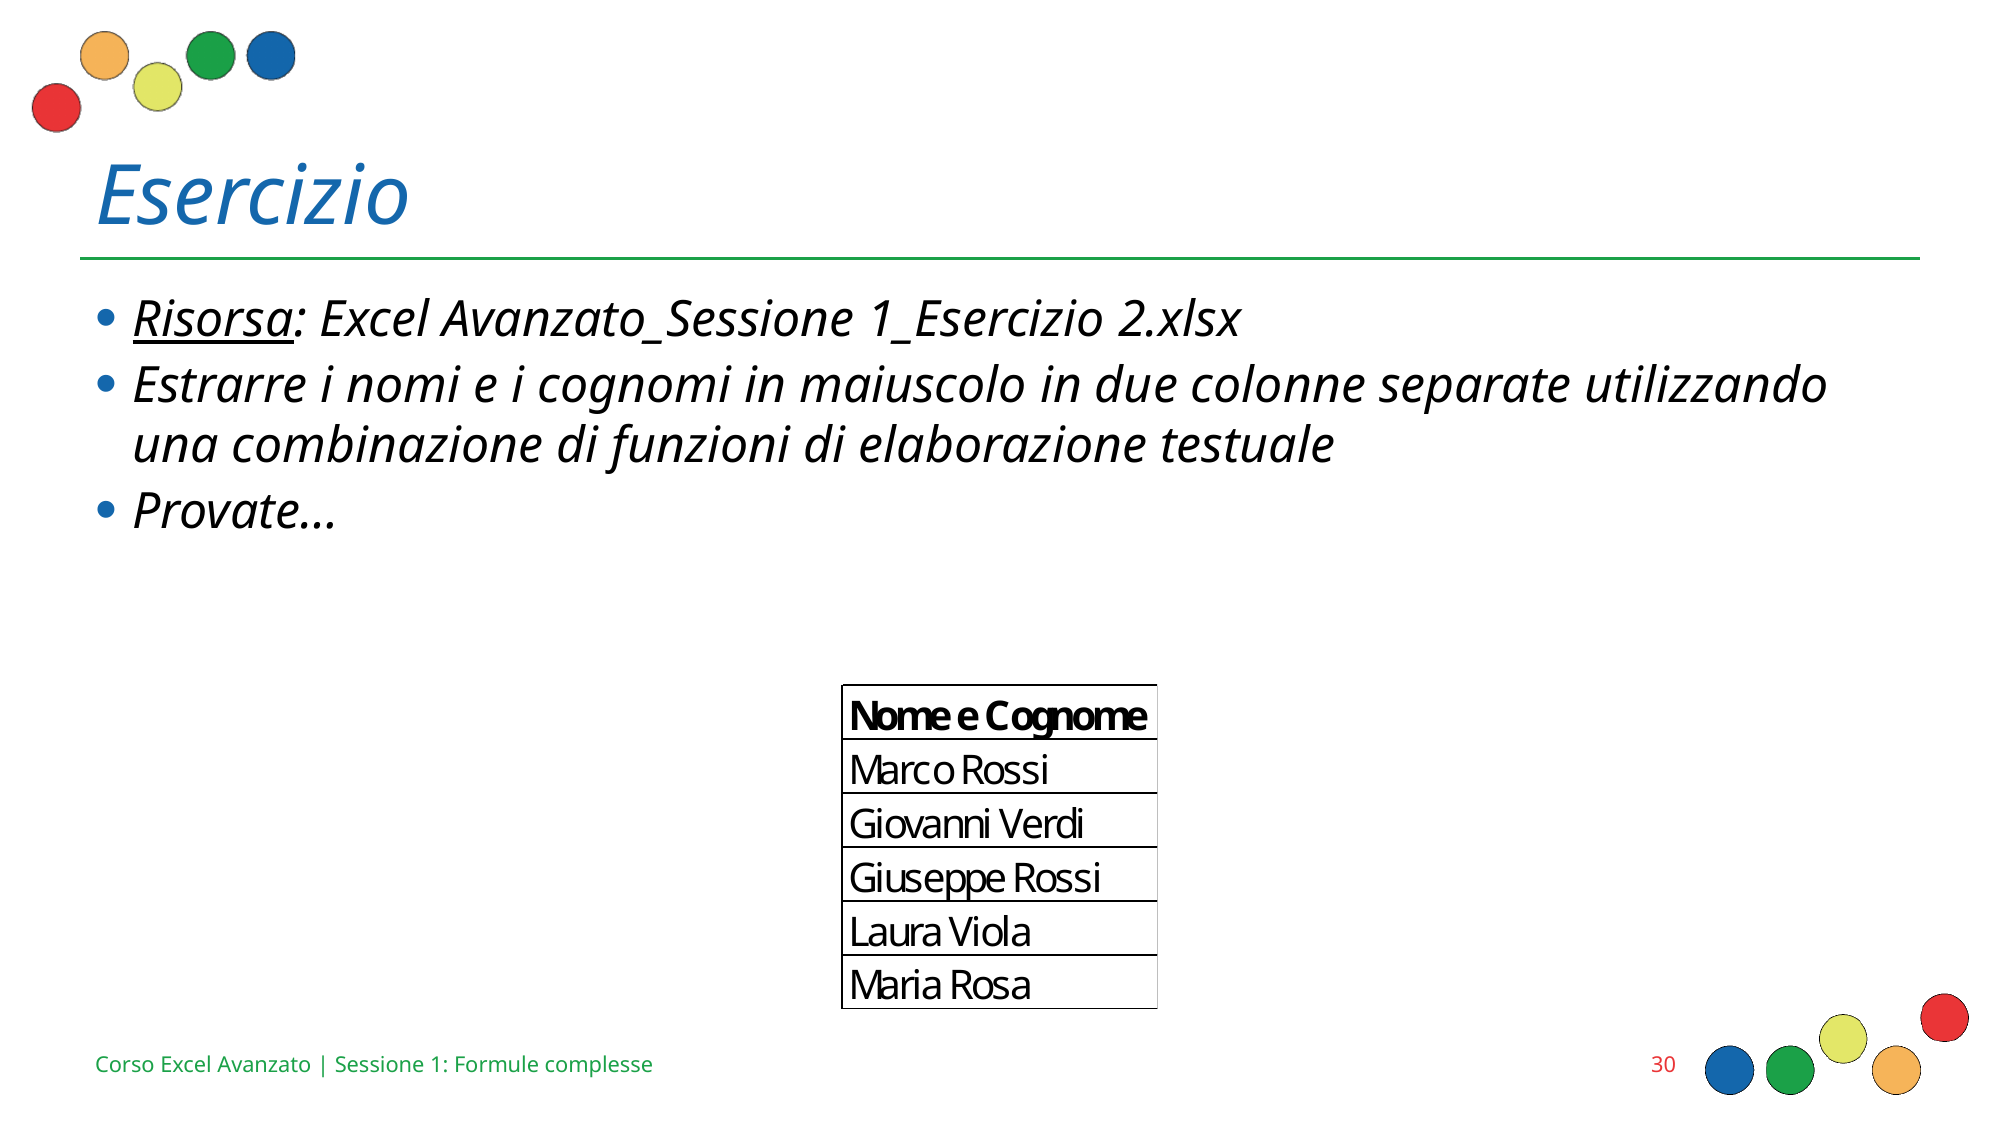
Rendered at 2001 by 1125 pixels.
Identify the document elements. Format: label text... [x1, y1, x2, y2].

list Risorsa: Excel Avanzato_Sessione 1_Esercizio 2.xlsx Estrarre i nomi e i cognomi in maiuscolo in due colonne separate utilizzando una combinazione di funzioni di elaborazione testuale Provate… [80, 278, 1920, 1011]
picture [29, 30, 295, 135]
title Esercizio [80, 123, 1920, 259]
slide_number 30 [1583, 1035, 1692, 1096]
footer Corso Excel Avanzato | Sessione 1: Formule complesse [80, 1035, 1571, 1096]
picture [1704, 990, 1971, 1096]
picture [840, 684, 1160, 1011]
